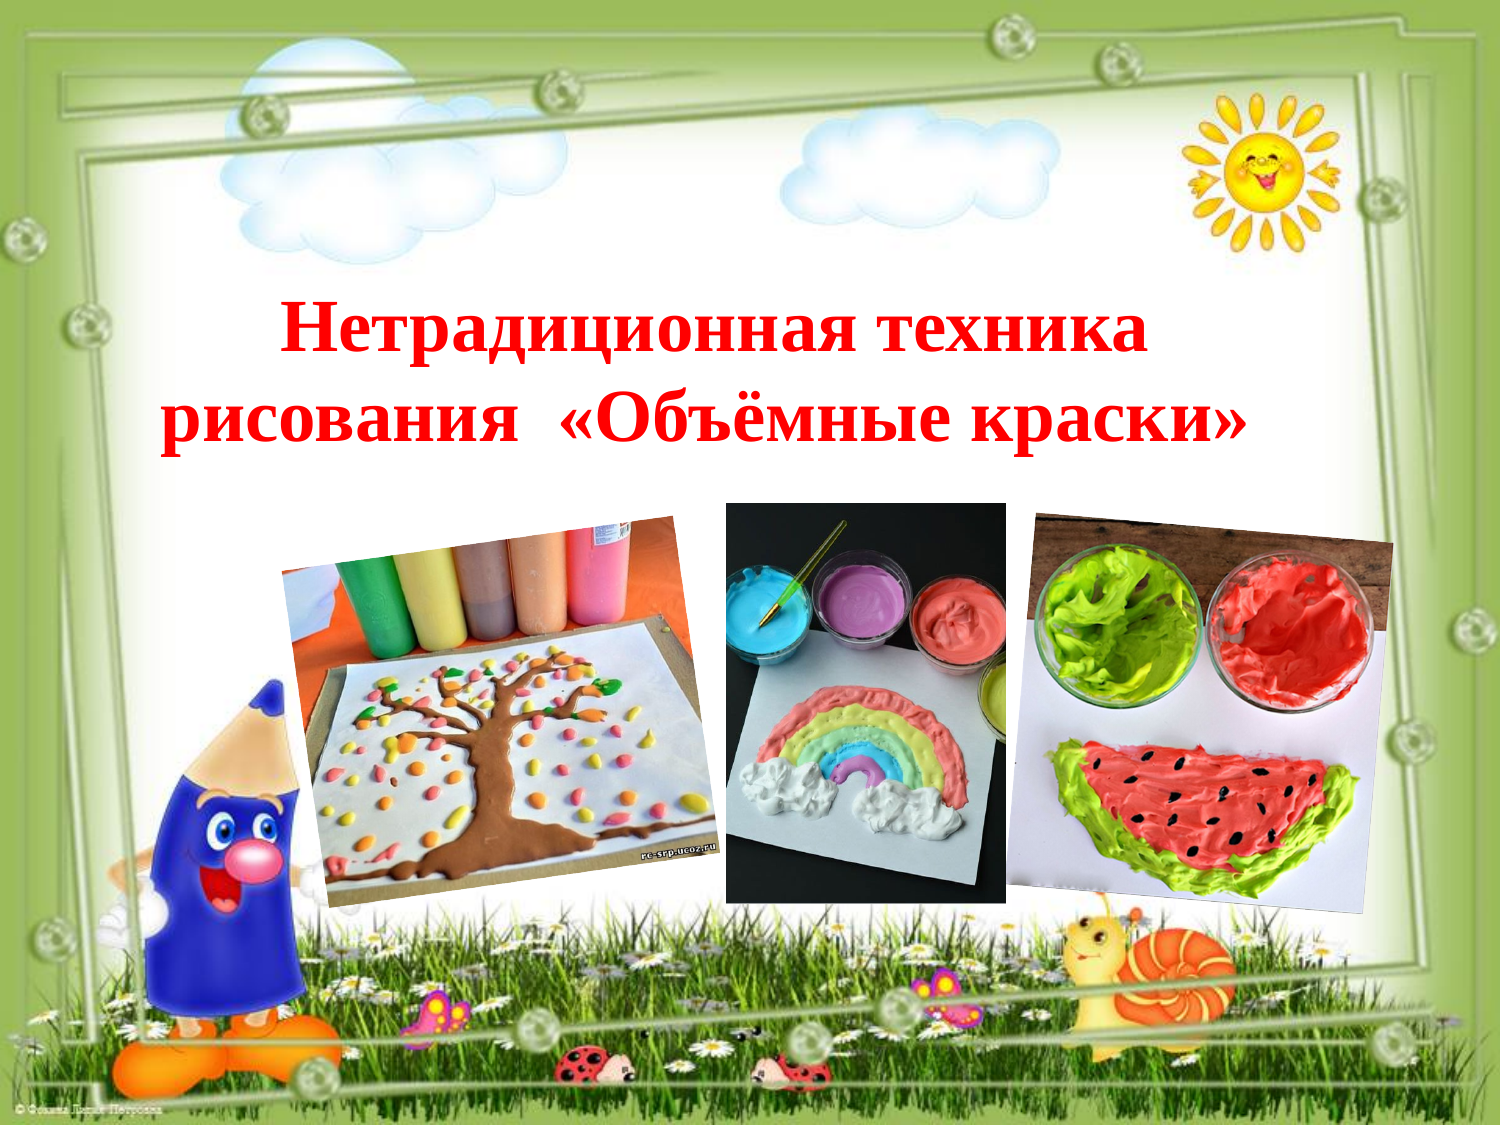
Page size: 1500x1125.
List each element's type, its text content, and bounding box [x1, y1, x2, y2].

text_box Нетрадиционная техника рисования «Объёмные краски» [82, 269, 1348, 465]
picture [0, 0, 1500, 1125]
